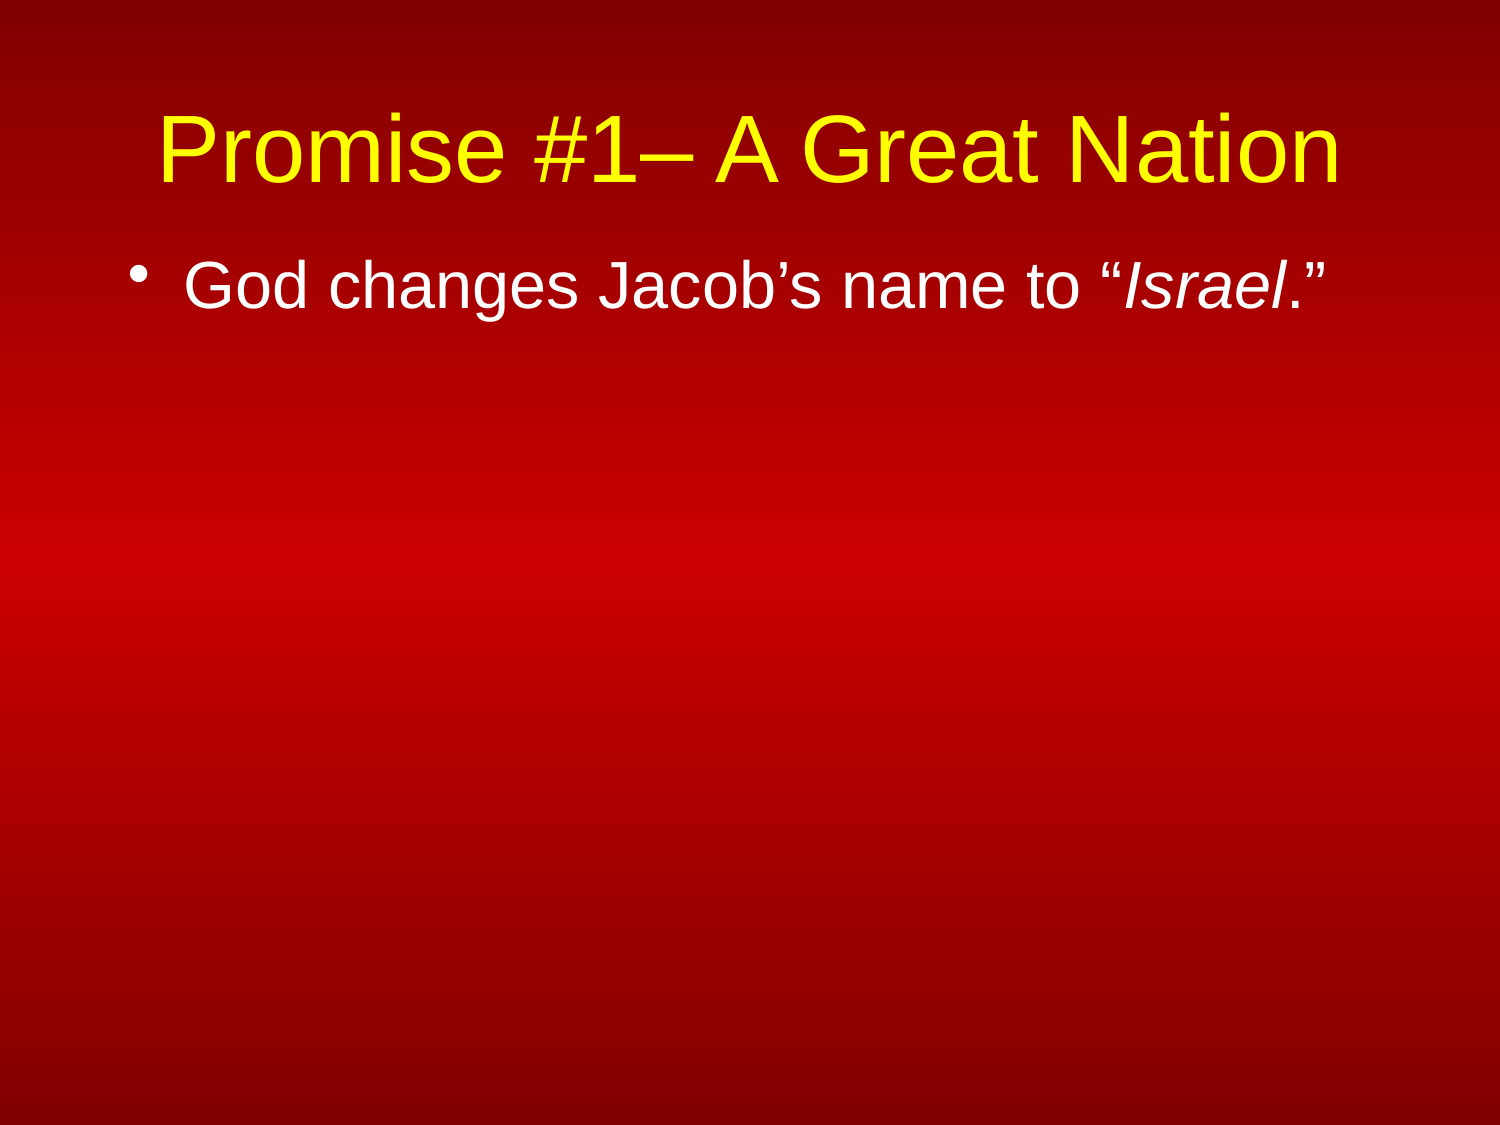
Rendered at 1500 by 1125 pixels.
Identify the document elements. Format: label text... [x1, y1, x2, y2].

title Promise #1– A Great Nation [37, 50, 1463, 238]
list God changes Jacob’s name to “Israel.” [112, 249, 1388, 350]
